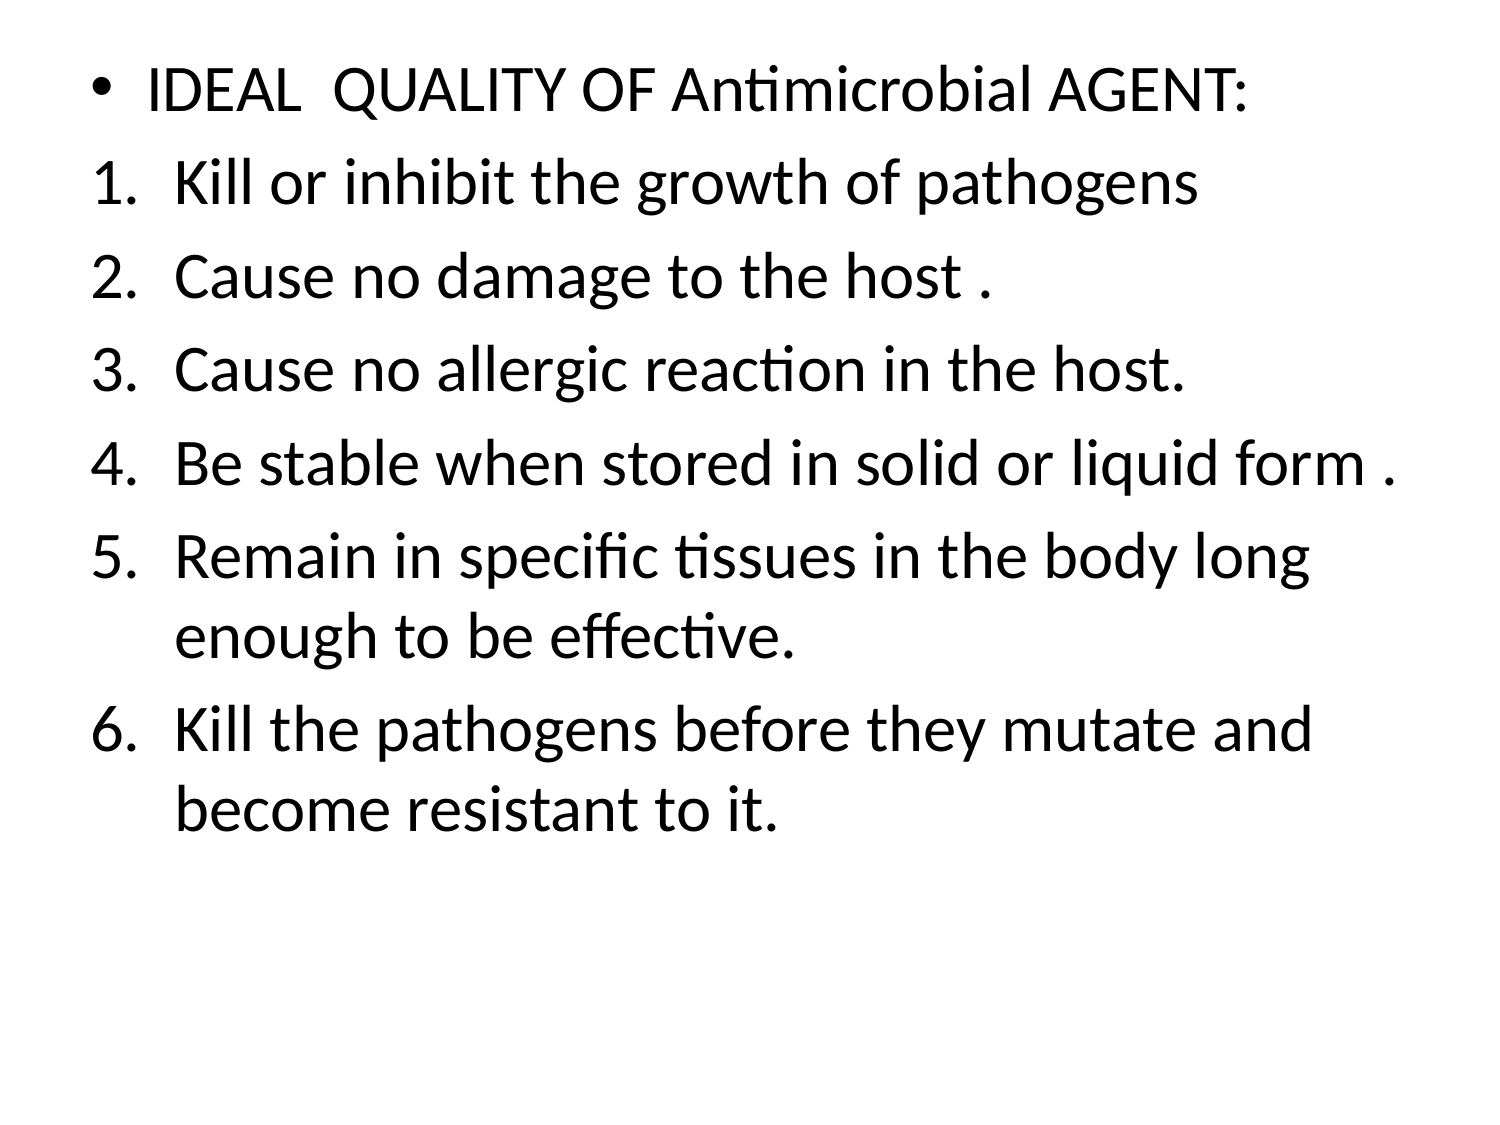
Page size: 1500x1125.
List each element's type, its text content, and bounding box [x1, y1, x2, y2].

list IDEAL QUALITY OF Antimicrobial AGENT: Kill or inhibit the growth of pathogens Cause no damage to the host . Cause no allergic reaction in the host. Be stable when stored in solid or liquid form . Remain in specific tissues in the body long enough to be effective. Kill the pathogens before they mutate and become resistant to it. [75, 37, 1425, 955]
